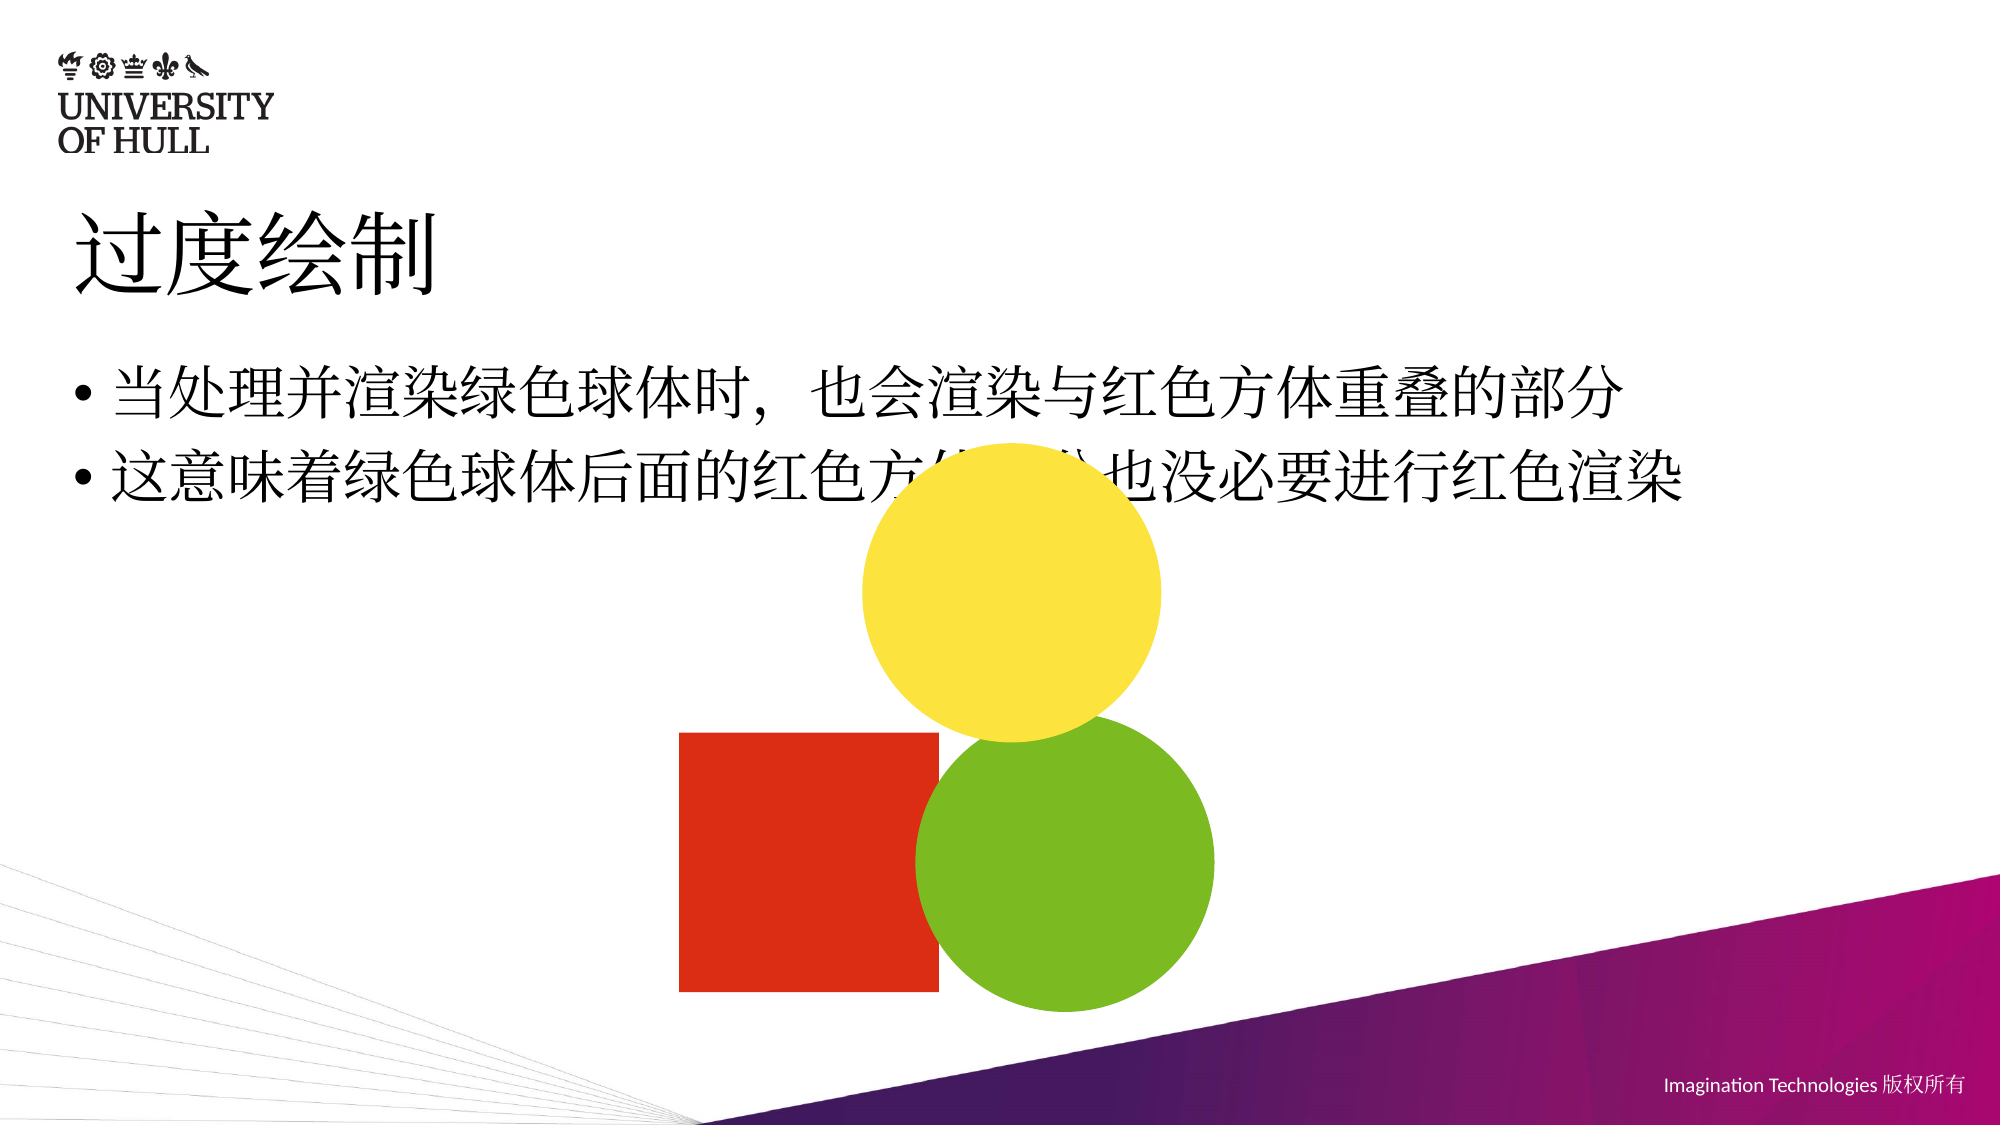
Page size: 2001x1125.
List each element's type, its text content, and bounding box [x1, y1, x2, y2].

picture [0, 0, 2000, 1125]
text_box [679, 443, 1215, 1012]
title 过度绘制 [57, 178, 1931, 340]
list 当处理并渲染绿色球体时，也会渲染与红色方体重叠的部分 这意味着绿色球体后面的红色方体部分也没必要进行红色渲染 [57, 356, 1931, 1074]
